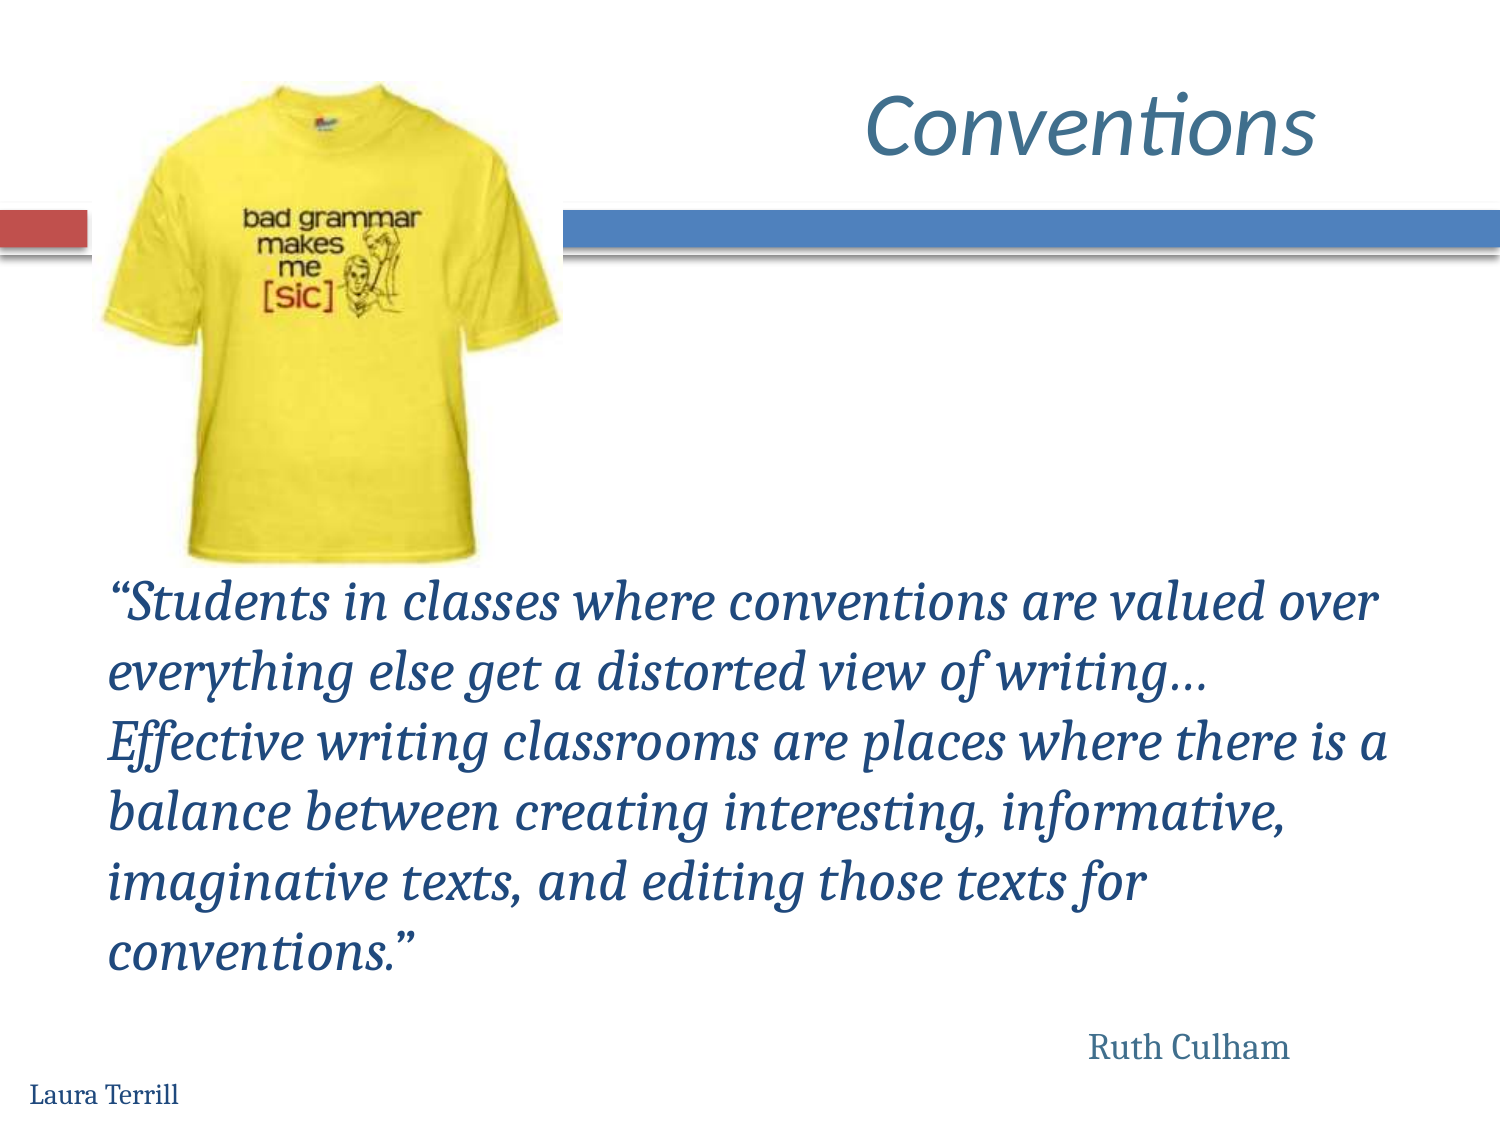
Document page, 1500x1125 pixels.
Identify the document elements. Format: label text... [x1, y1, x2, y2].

text_box Ruth Culham [1073, 1014, 1306, 1075]
footer Laura Terrill [14, 1063, 904, 1124]
picture [92, 81, 563, 569]
text_box “Students in classes where conventions are valued over everything else get a distorted view of writing…Effective writing classrooms are places where there is a balance between creating interesting, informative, imaginative texts, and editing those texts for conventions.” [92, 554, 1408, 990]
title Conventions [99, 37, 1438, 200]
